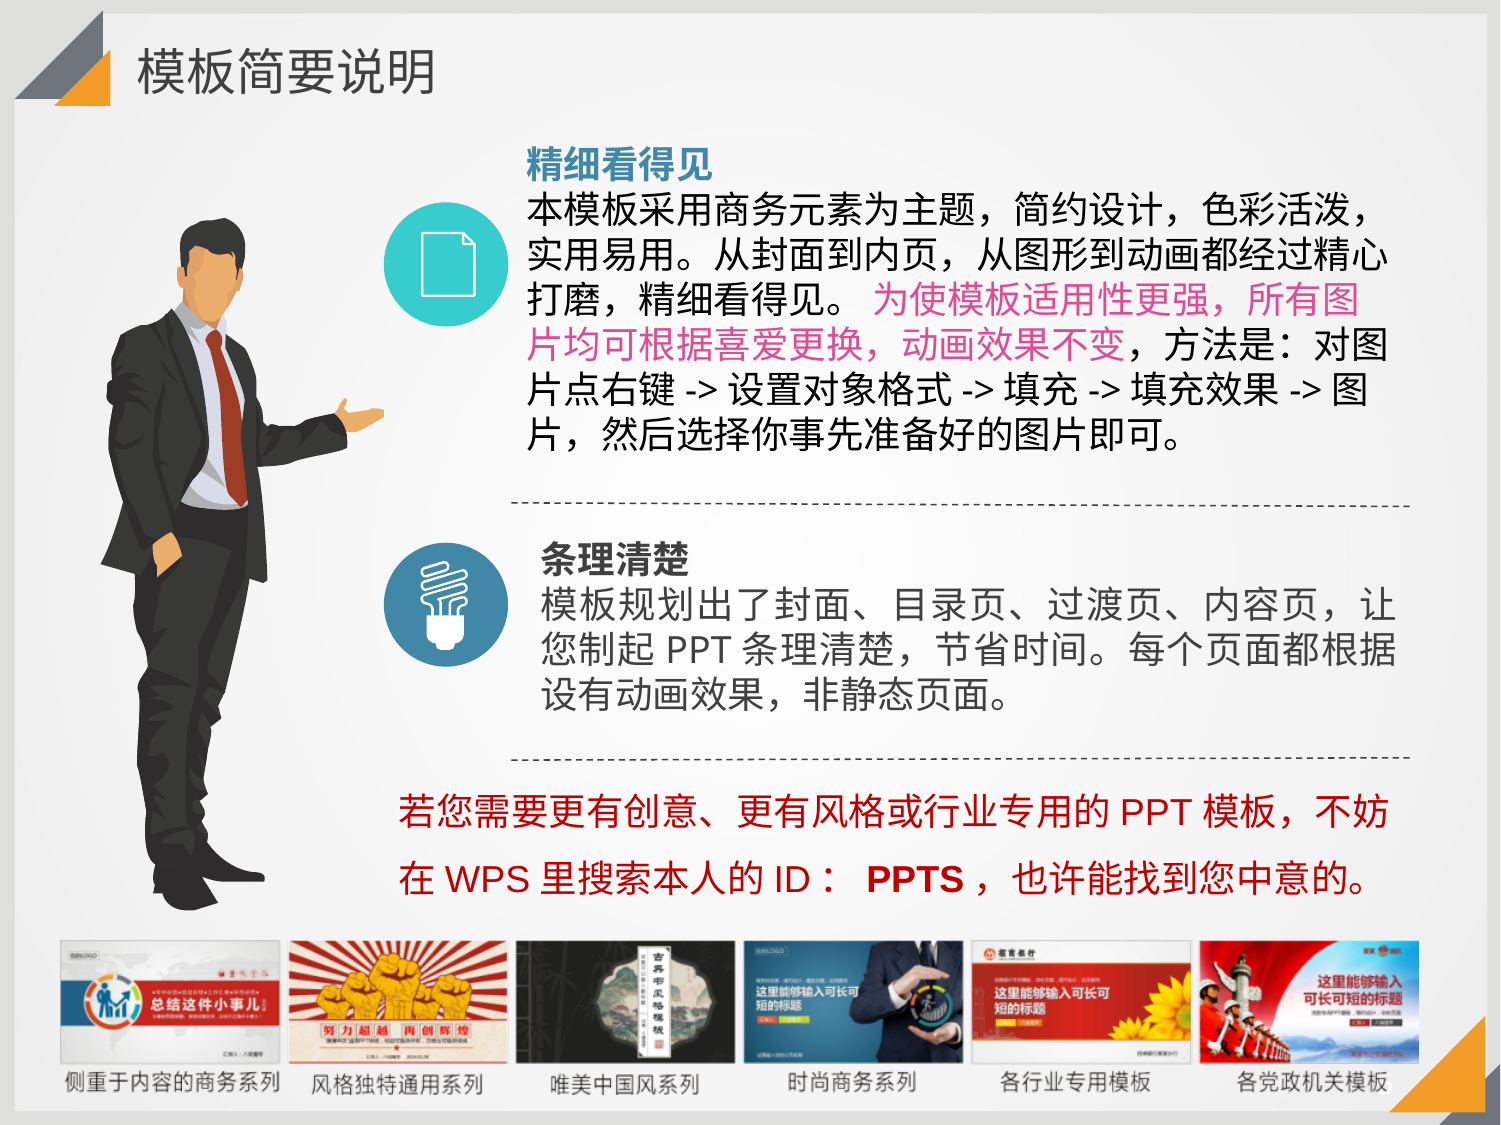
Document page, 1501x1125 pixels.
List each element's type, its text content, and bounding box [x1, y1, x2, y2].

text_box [383, 202, 509, 327]
text_box 精细看得见 本模板采用商务元素为主题，简约设计，色彩活泼，实用易用。从封面到内页，从图形到动画都经过精心打磨，精细看得见。 为使模板适用性更强，所有图片均可根据喜爱更换，动画效果不变，方法是：对图片点右键->设置对象格式->填充->填充效果->图片，然后选择你事先准备好的图片即可。 [511, 134, 1412, 464]
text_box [390, 542, 509, 667]
picture [0, 0, 1501, 1125]
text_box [511, 757, 1414, 761]
text_box [53, 49, 111, 106]
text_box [100, 217, 385, 914]
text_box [511, 502, 1414, 507]
text_box [14, 10, 103, 99]
text_box 若您需要更有创意、更有风格或行业专用的PPT模板，不妨在WPS里搜索本人的ID：PPTS，也许能找到您中意的。 [390, 757, 1413, 908]
text_box 模板简要说明 [122, 32, 452, 108]
text_box 条理清楚 模板规划出了封面、目录页、过渡页、内容页，让您制起PPT条理清楚，节省时间。每个页面都根据设有动画效果，非静态页面。 [525, 528, 1413, 724]
